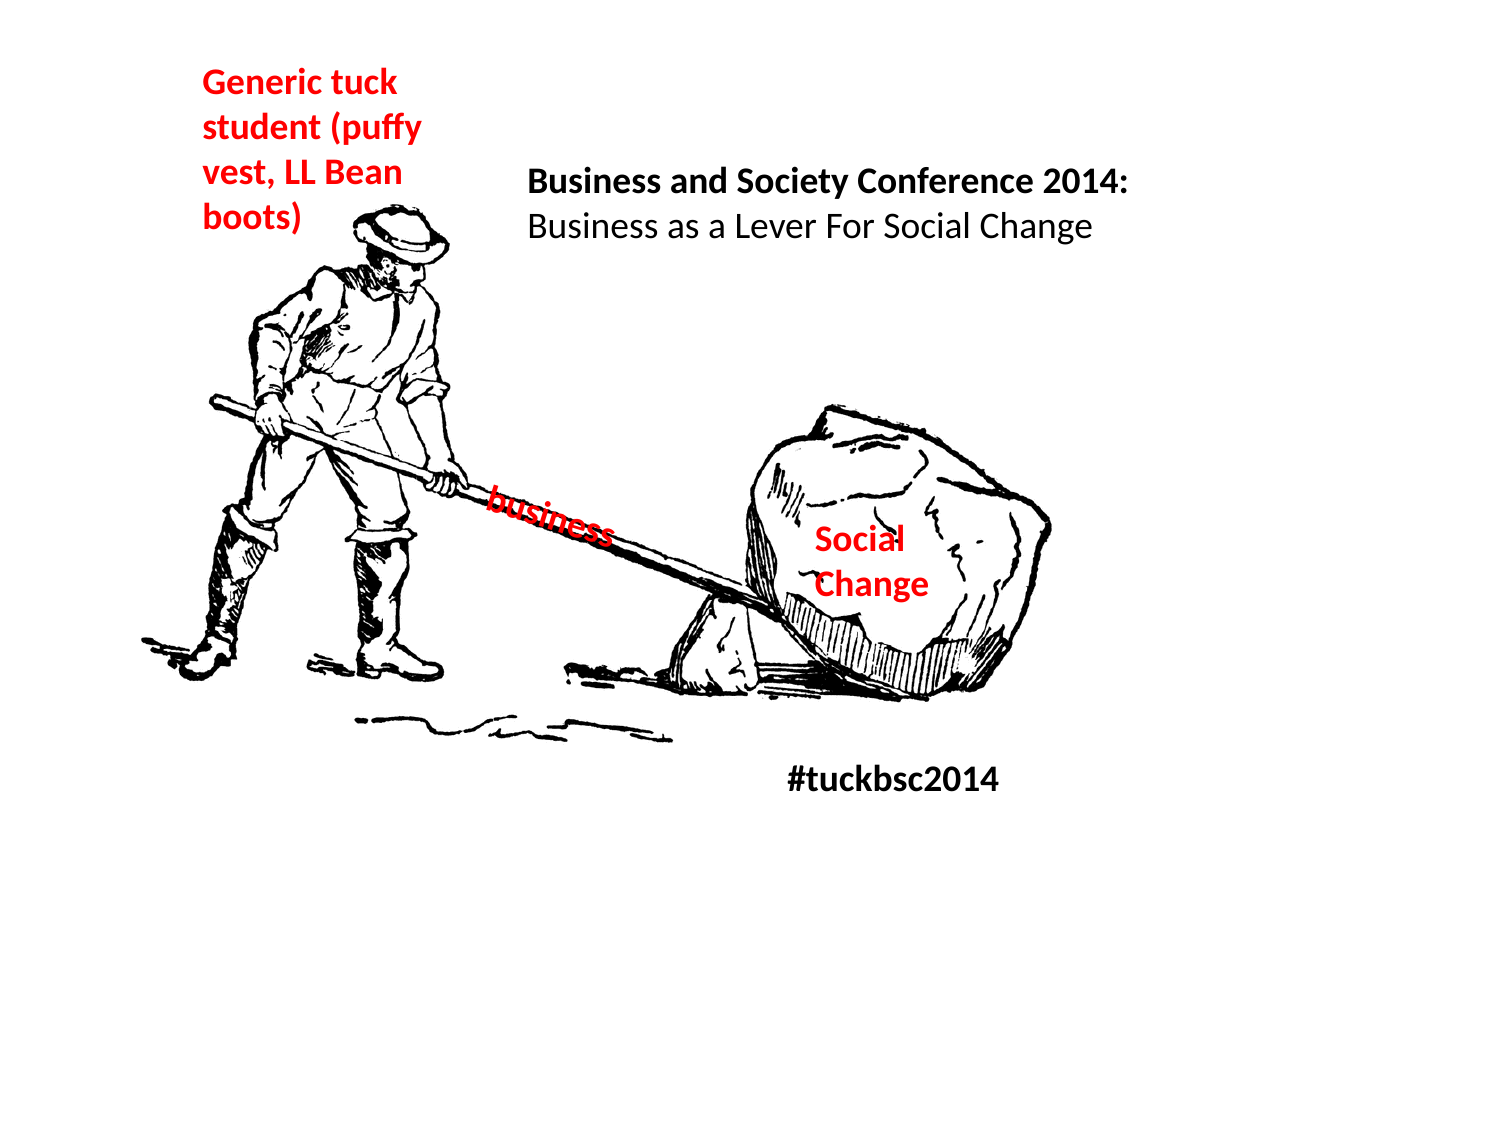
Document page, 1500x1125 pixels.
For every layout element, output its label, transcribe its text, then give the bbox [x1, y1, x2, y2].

picture [137, 199, 1053, 747]
text_box #tuckbsc2014 [772, 746, 1113, 807]
text_box Generic tuck student (puffy vest, LL Bean boots) [187, 49, 488, 198]
text_box Business and Society Conference 2014: Business as a Lever For Social Change [512, 148, 1150, 254]
